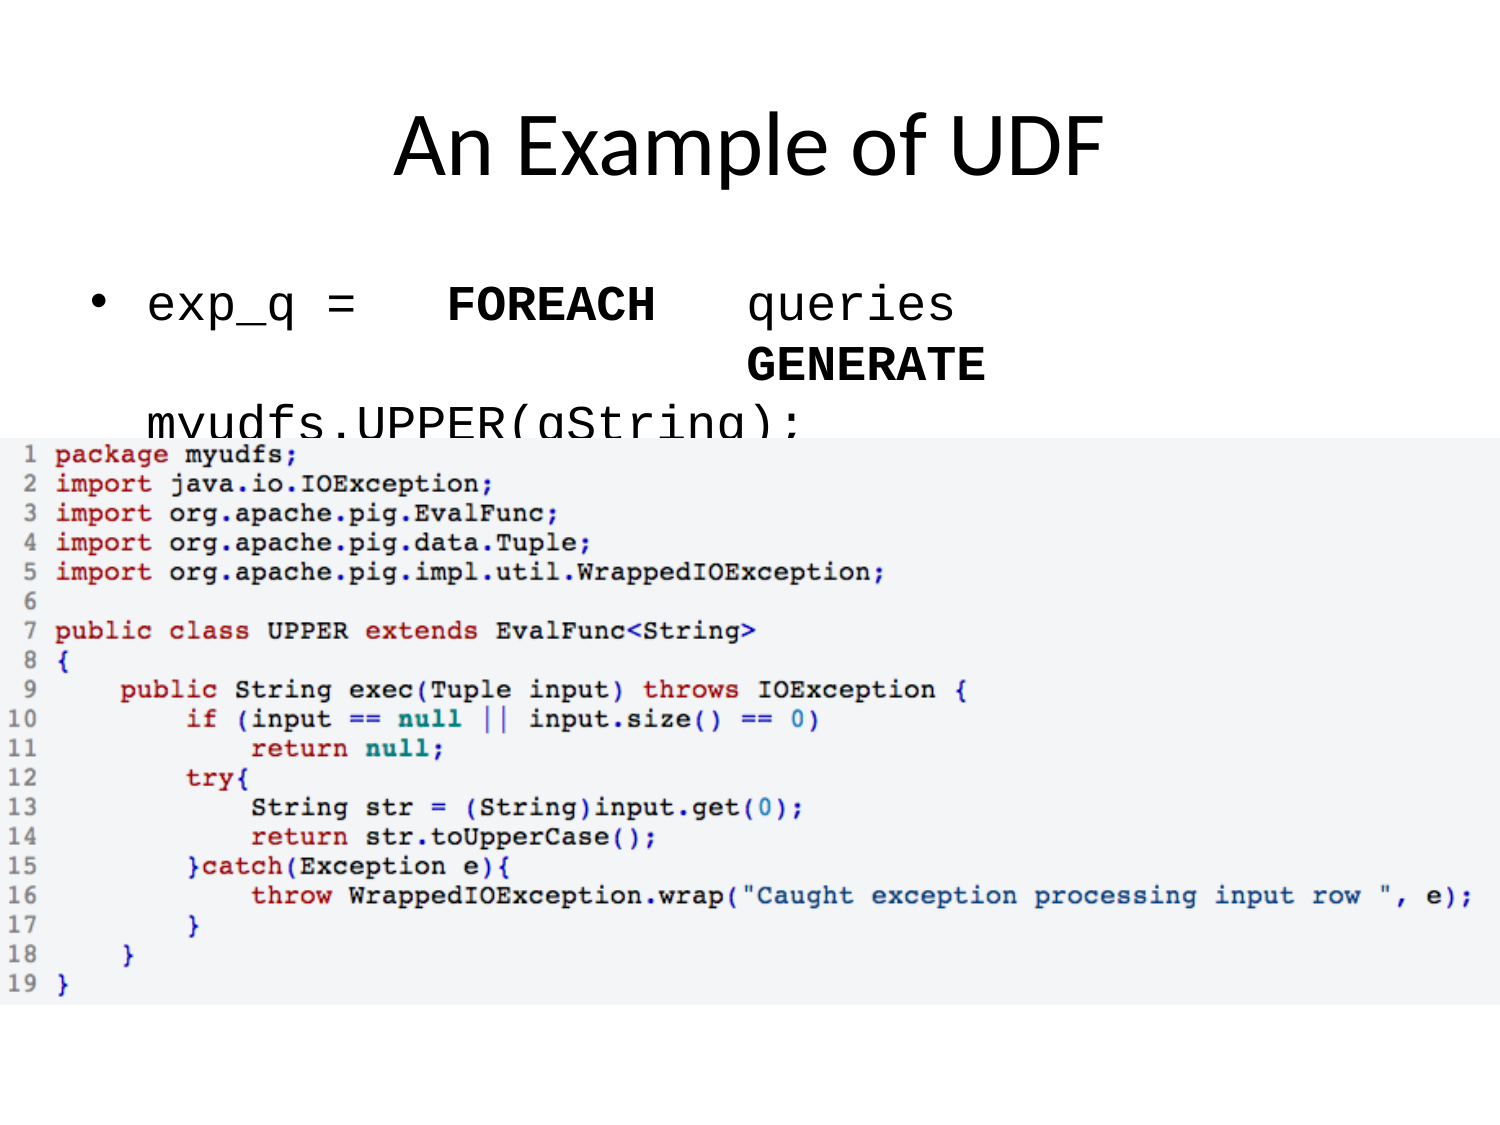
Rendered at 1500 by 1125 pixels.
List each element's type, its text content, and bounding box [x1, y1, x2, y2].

picture [0, 438, 1500, 1006]
title An Example of UDF [75, 45, 1425, 233]
list exp_q = FOREACH queries GENERATE myudfs.UPPER(qString); [75, 262, 1425, 436]
